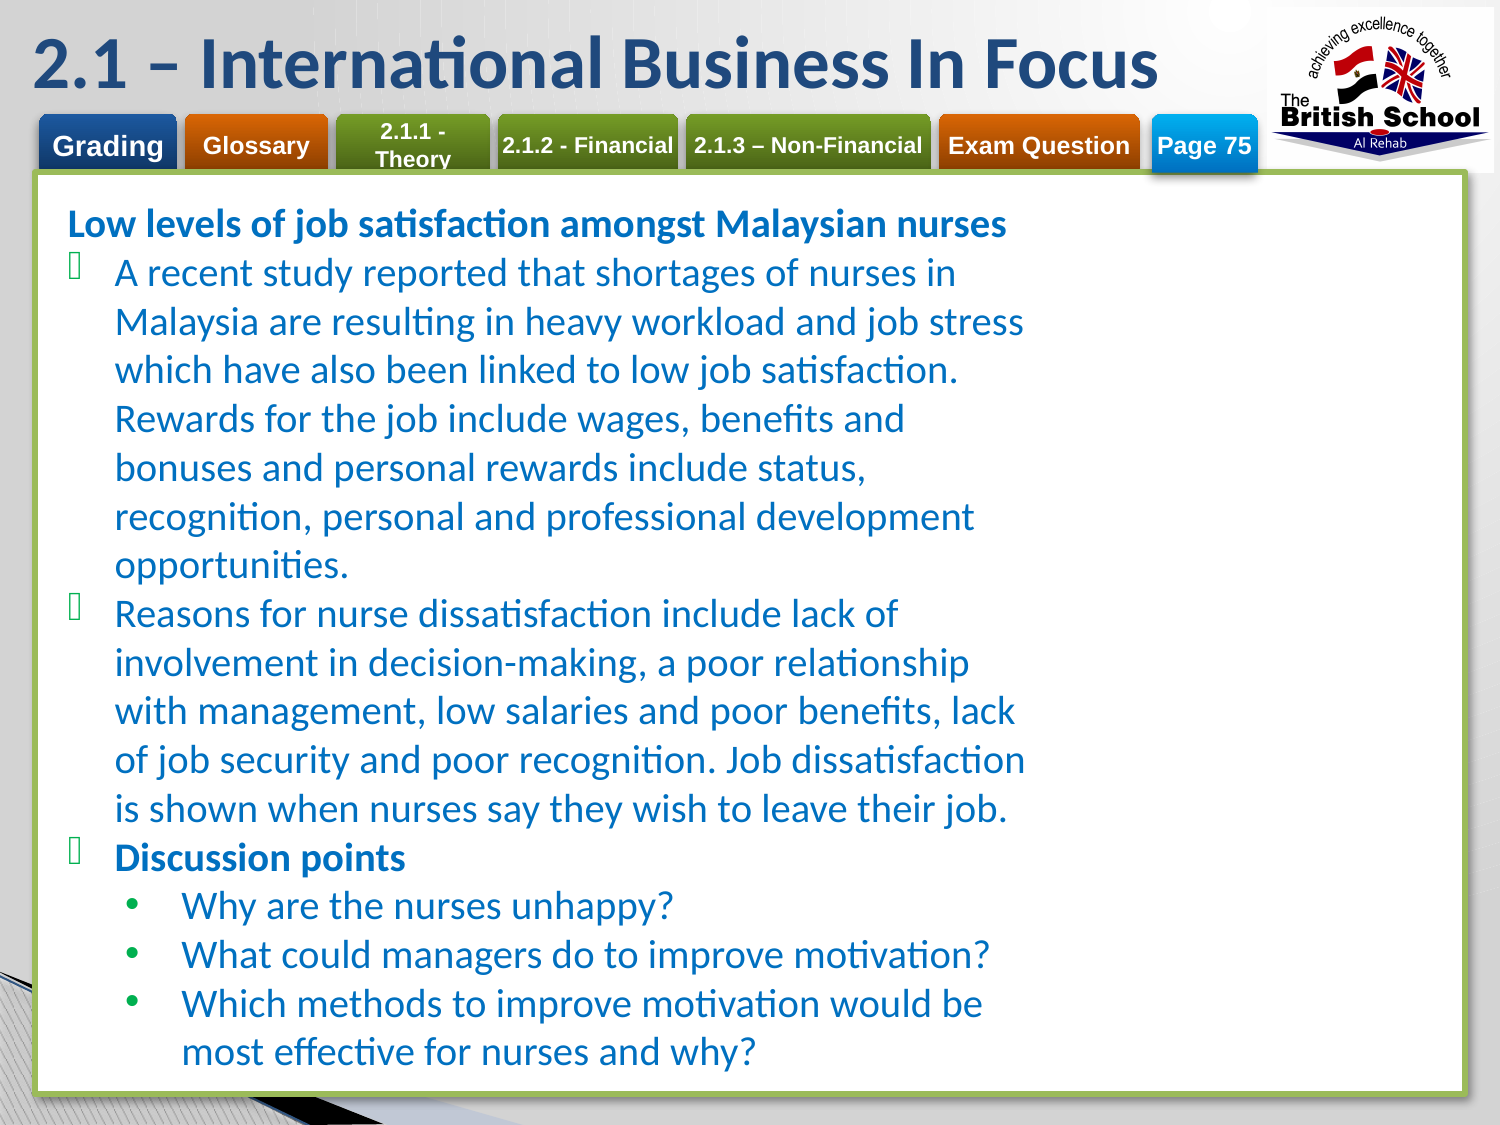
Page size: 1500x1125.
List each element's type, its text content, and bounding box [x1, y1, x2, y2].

text_box Page 75 [1151, 114, 1258, 173]
picture [281, 1114, 303, 1125]
title 2.1 – International Business In Focus [17, 7, 1282, 110]
picture [1267, 7, 1495, 173]
text_box Low levels of job satisfaction amongst Malaysian nurses A recent study reported that shortages of nurses in Malaysia are resulting in heavy workload and job stress which have also been linked to low job satisfaction. Rewards for the job include wages, benefits and bonuses and personal rewards include status, recognition, personal and professional development opportunities. Reasons for nurse dissatisfaction include lack of involvement in decision-making, a poor relationship with management, low salaries and poor benefits, lack of job security and poor recognition. Job dissatisfaction is shown when nurses say they wish to leave their job. Discussion points Why are the nurses unhappy? What could managers do to improve motivation? Which methods to improve motivation would be most effective for nurses and why? [53, 189, 1058, 1082]
